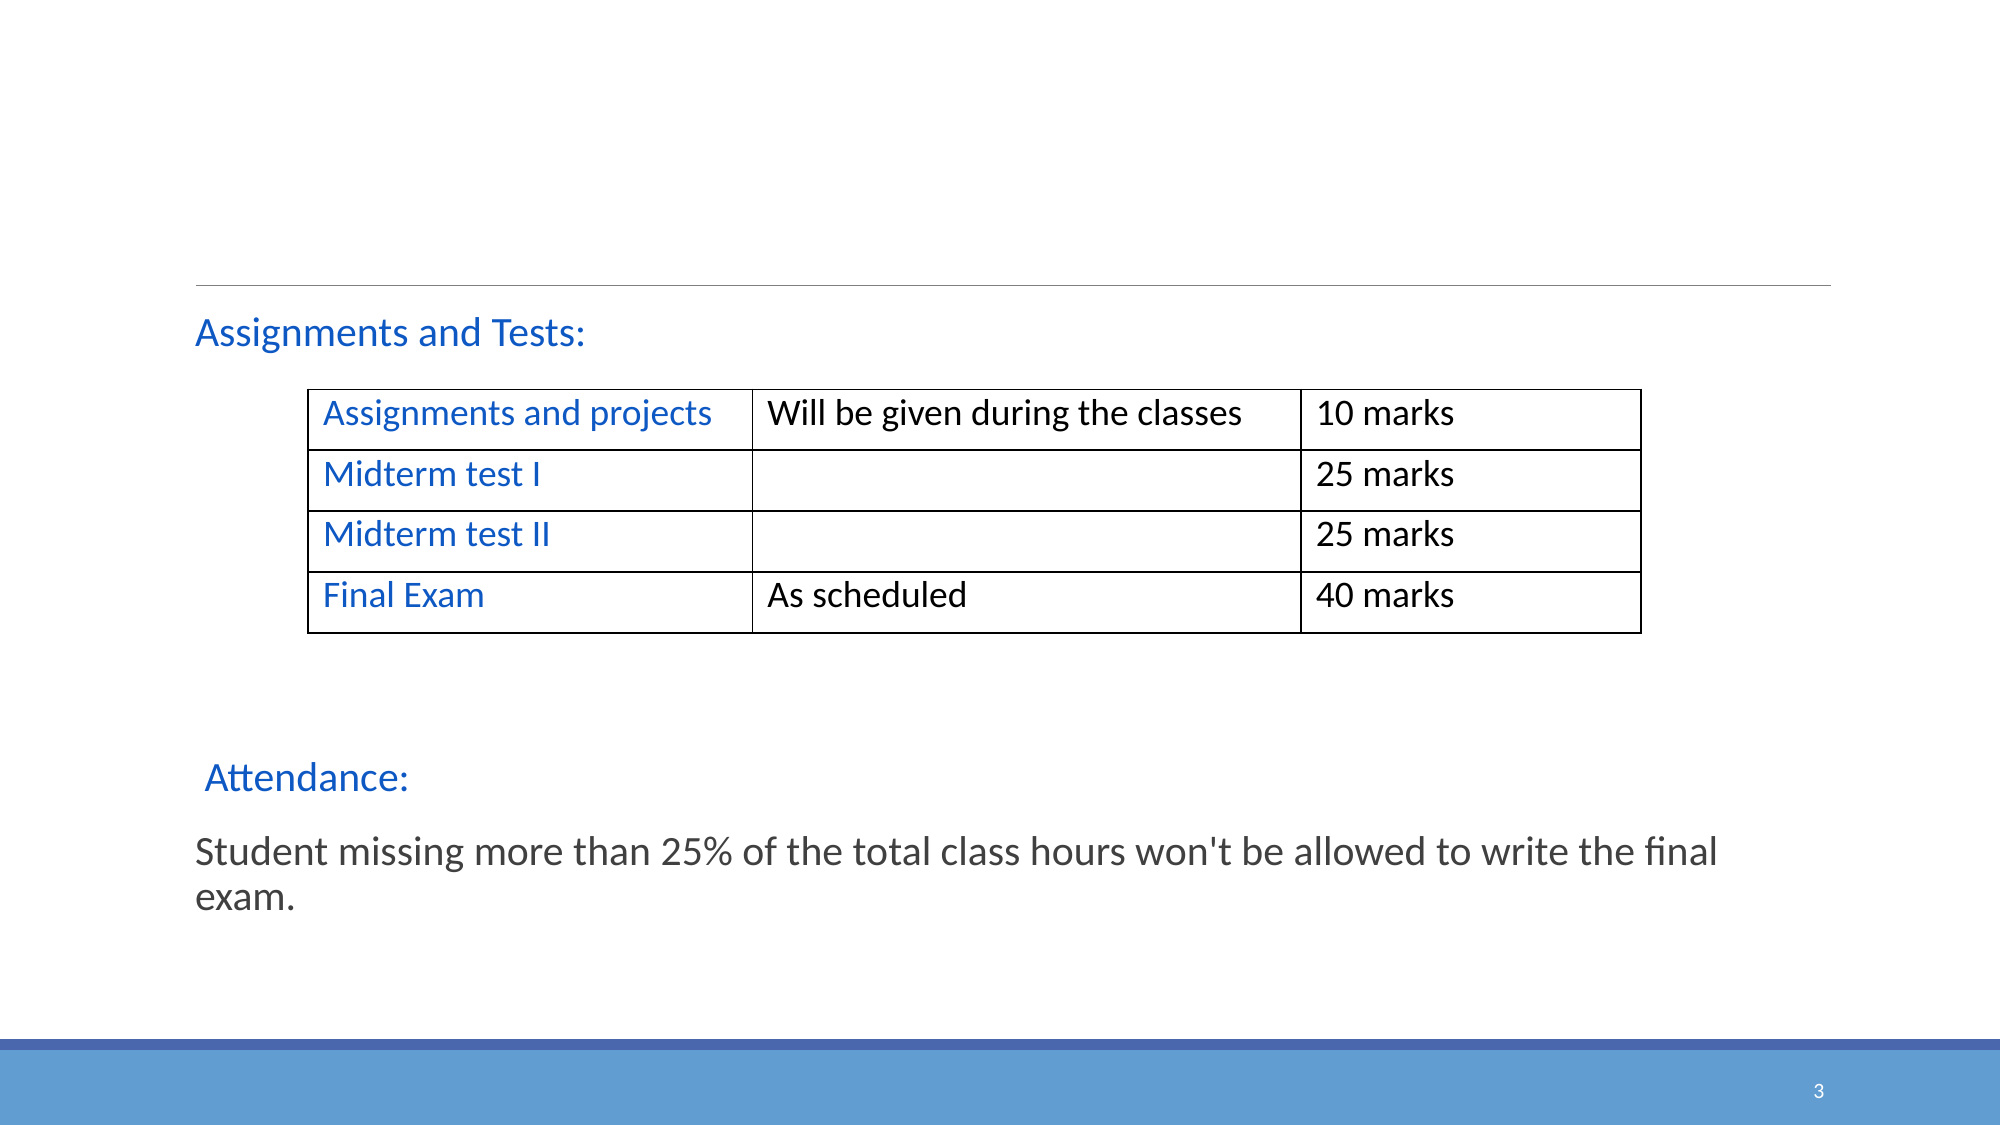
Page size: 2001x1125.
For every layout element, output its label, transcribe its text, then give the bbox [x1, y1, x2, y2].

table_cell As scheduled [753, 573, 1300, 632]
table_cell Final Exam [309, 573, 752, 632]
table_cell 25 marks [1302, 512, 1640, 571]
table_header 10 marks [1302, 390, 1640, 449]
slide_number 3 [1624, 1059, 1840, 1120]
table_header Will be given during the classes [753, 390, 1300, 449]
list Assignments and Tests: Attendance: Student missing more than 25% of the total class hours won't be allowed to write the final exam. [180, 302, 1830, 963]
table_cell [753, 512, 1300, 571]
table_cell Midterm test II [309, 512, 752, 571]
table_cell 40 marks [1302, 573, 1640, 632]
table_header Assignments and projects [309, 390, 752, 449]
table_cell [753, 451, 1300, 510]
table_cell Midterm test I [309, 451, 752, 510]
table_cell 25 marks [1302, 451, 1640, 510]
